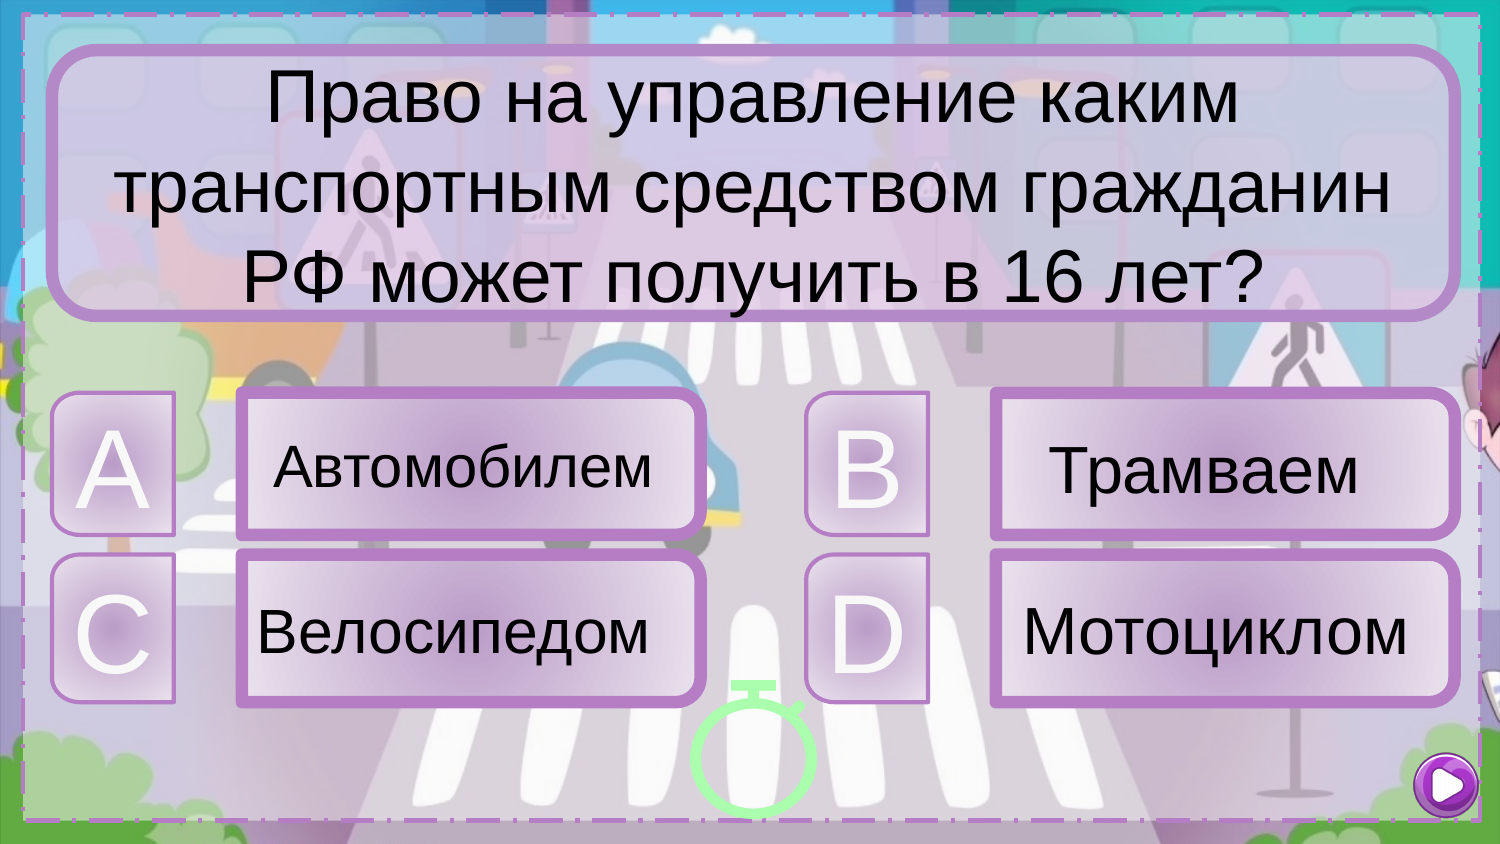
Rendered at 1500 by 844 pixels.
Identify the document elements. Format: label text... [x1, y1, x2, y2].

text_box Мотоциклом [993, 552, 1457, 705]
text_box [21, 12, 1482, 823]
text_box A [49, 390, 176, 538]
text_box Автомобилем [239, 390, 703, 538]
text_box Велосипедом [239, 552, 703, 705]
text_box B [804, 390, 931, 538]
text_box D [804, 552, 931, 705]
text_box Право на управление каким транспортным средством гражданин РФ может получить в 16 лет? [49, 48, 1457, 318]
text_box Трамваем [994, 390, 1457, 538]
picture [0, 0, 1500, 844]
text_box C [49, 552, 176, 705]
